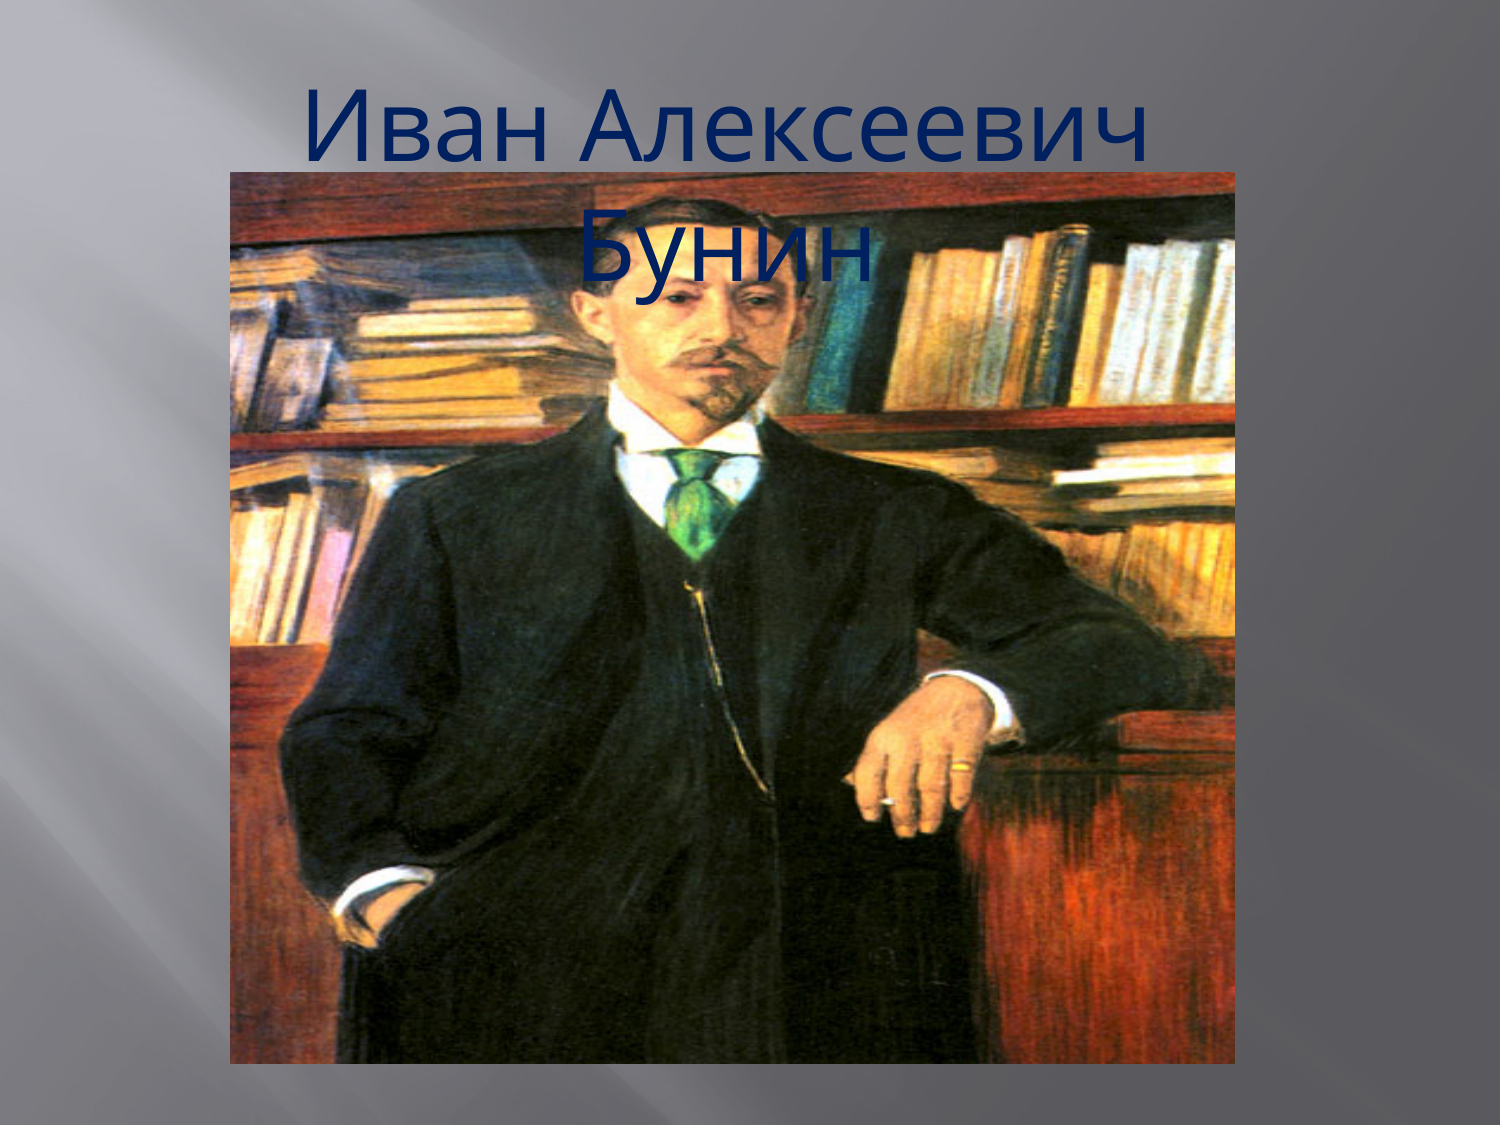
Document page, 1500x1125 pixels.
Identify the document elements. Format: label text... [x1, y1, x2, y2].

text_box Иван Алексеевич Бунин [135, 54, 1317, 310]
picture [229, 172, 1235, 1064]
